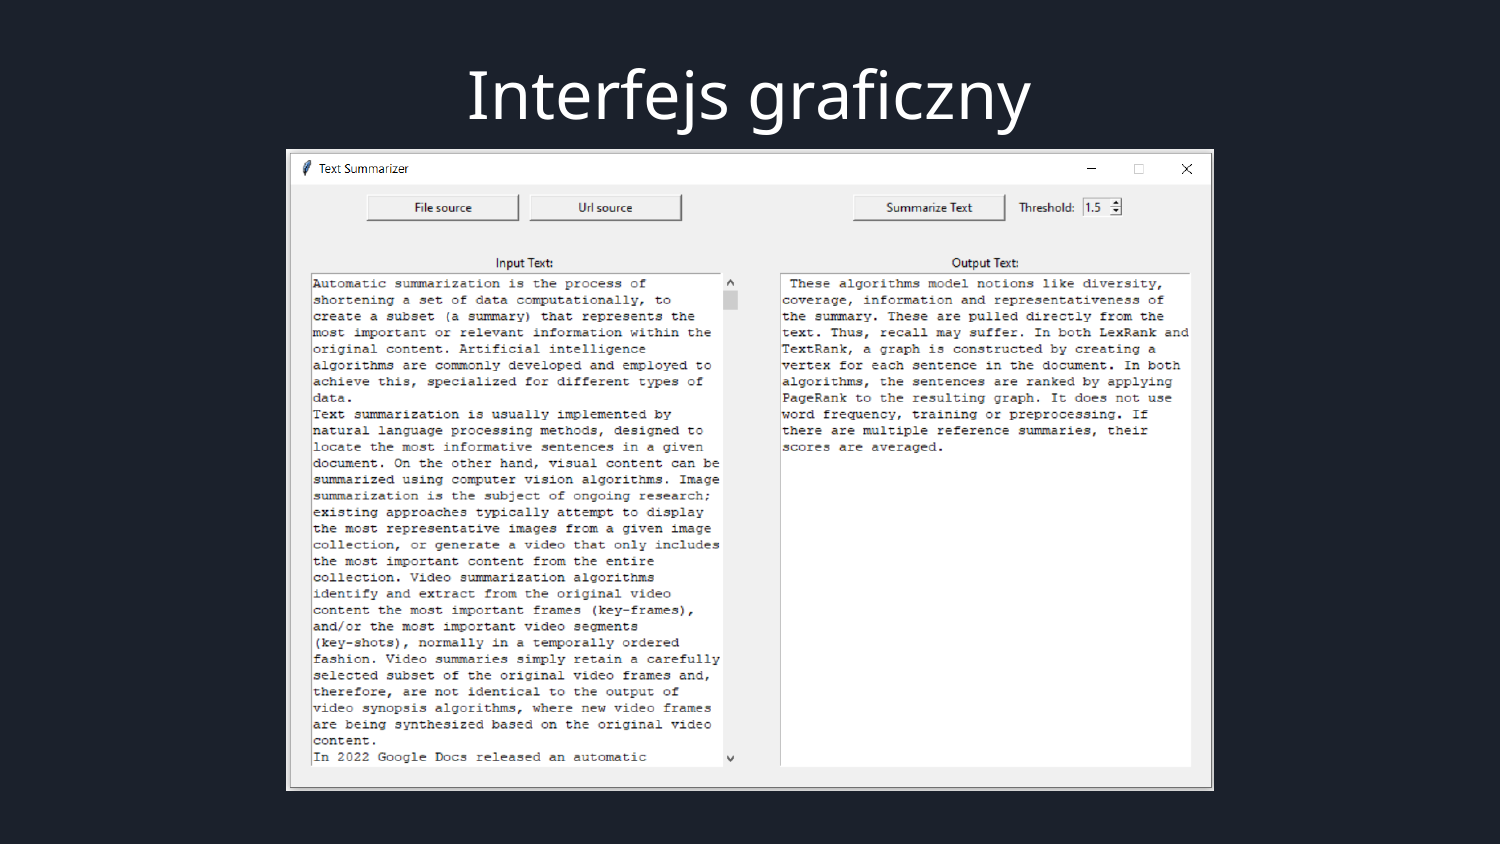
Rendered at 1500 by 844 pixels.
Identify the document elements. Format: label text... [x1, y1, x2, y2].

title Interfejs graficzny [286, 37, 1214, 148]
picture [285, 149, 1214, 791]
